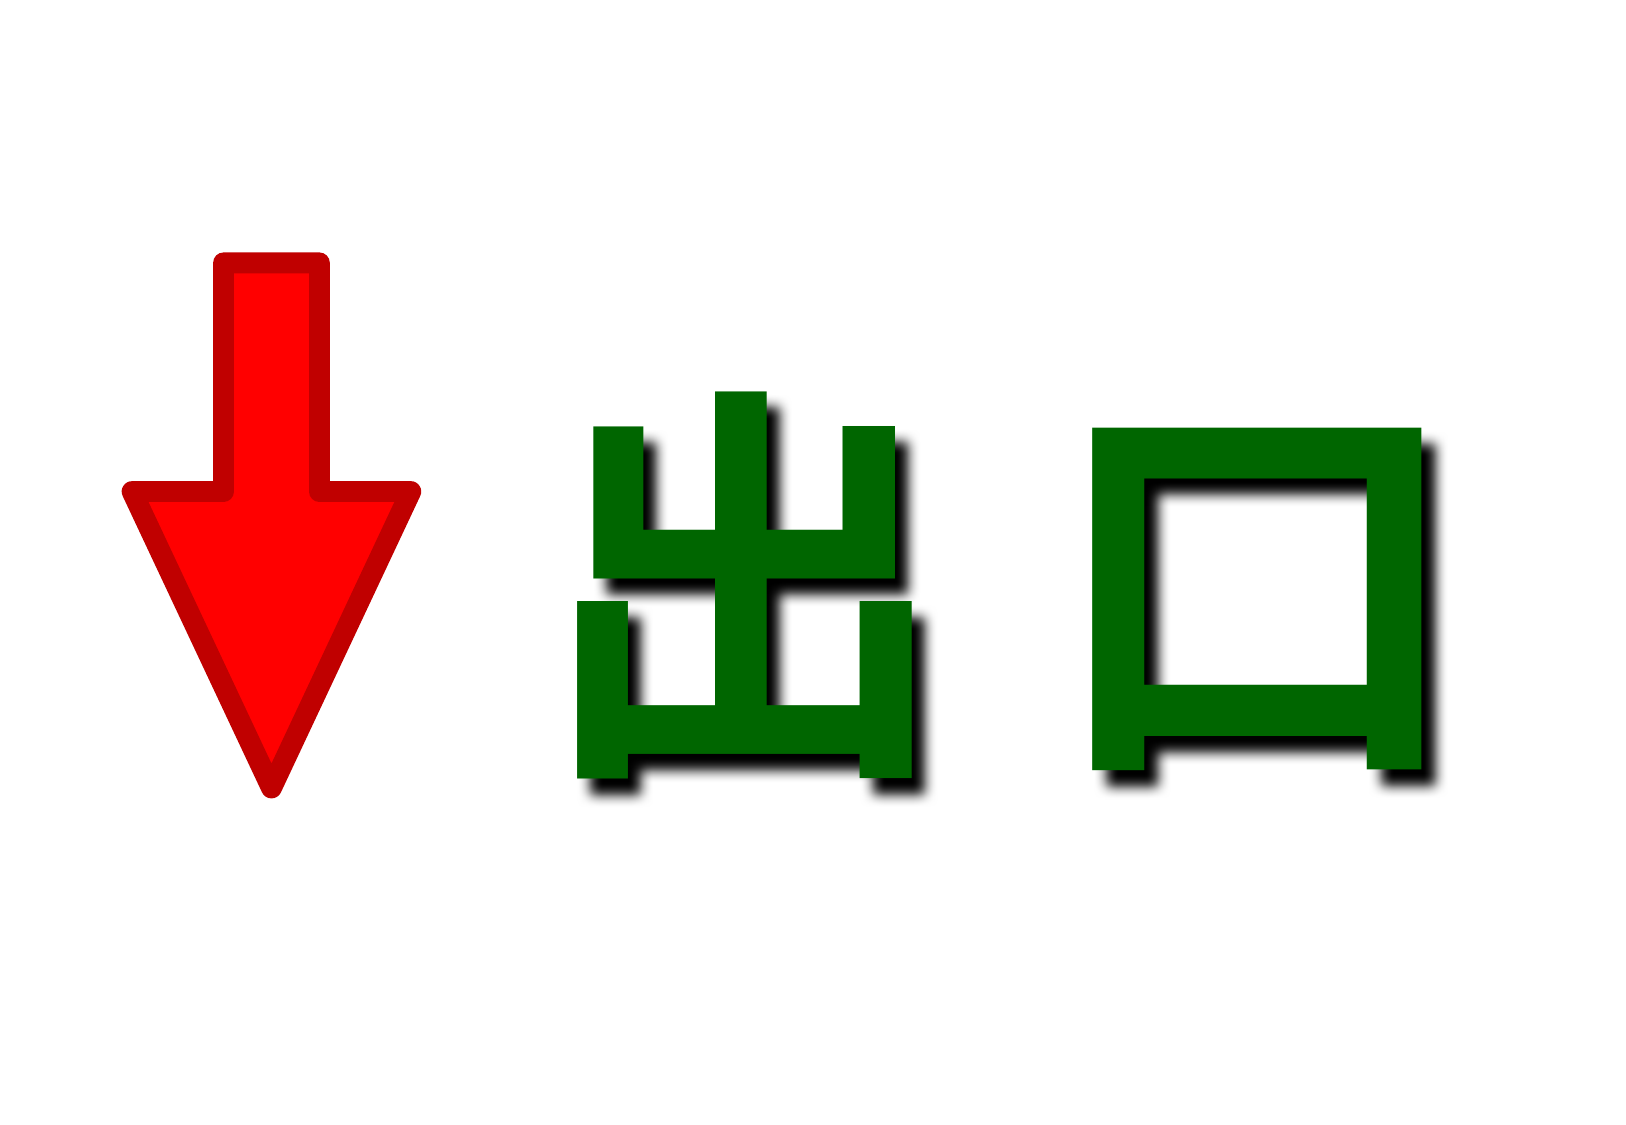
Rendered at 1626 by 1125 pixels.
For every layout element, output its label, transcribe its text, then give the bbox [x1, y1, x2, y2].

text_box 出 口 [520, 316, 1481, 832]
text_box [130, 260, 413, 791]
